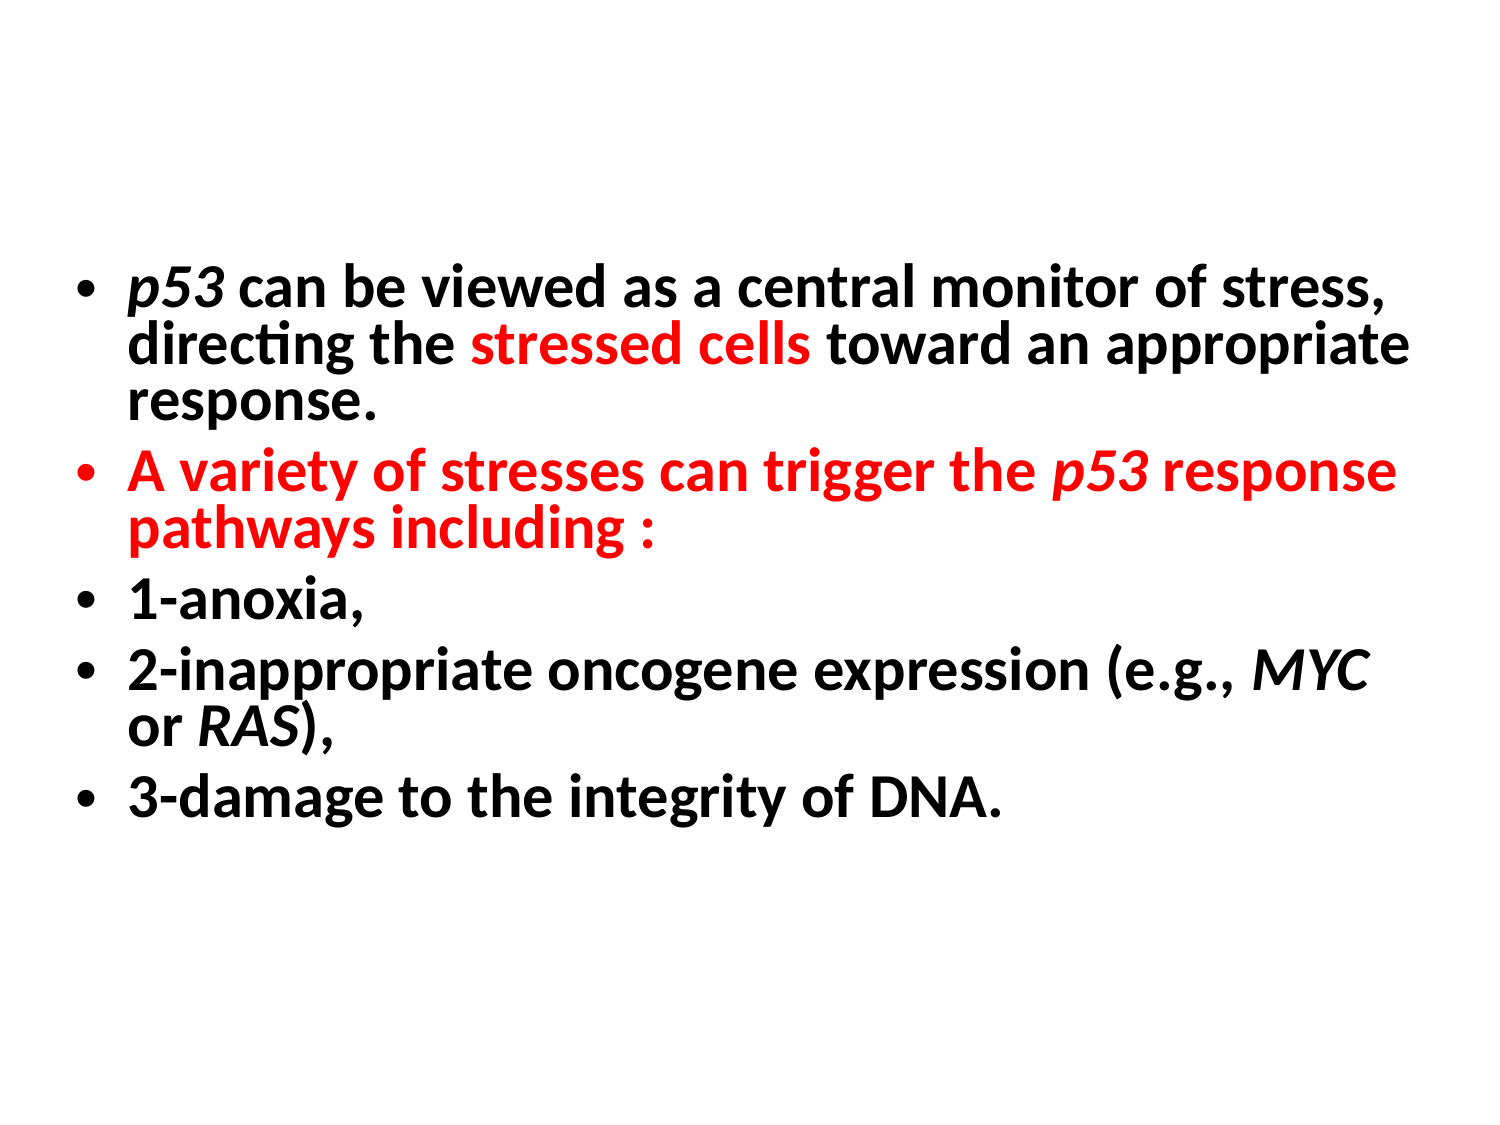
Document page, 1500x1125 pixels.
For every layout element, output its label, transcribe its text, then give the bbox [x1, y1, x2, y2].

list p53 can be viewed as a central monitor of stress, directing the stressed cells toward an appropriate response. A variety of stresses can trigger the p53 response pathways including : 1-anoxia, 2-inappropriate oncogene expression (e.g., MYC or RAS), 3-damage to the integrity of DNA. [75, 262, 1425, 1005]
